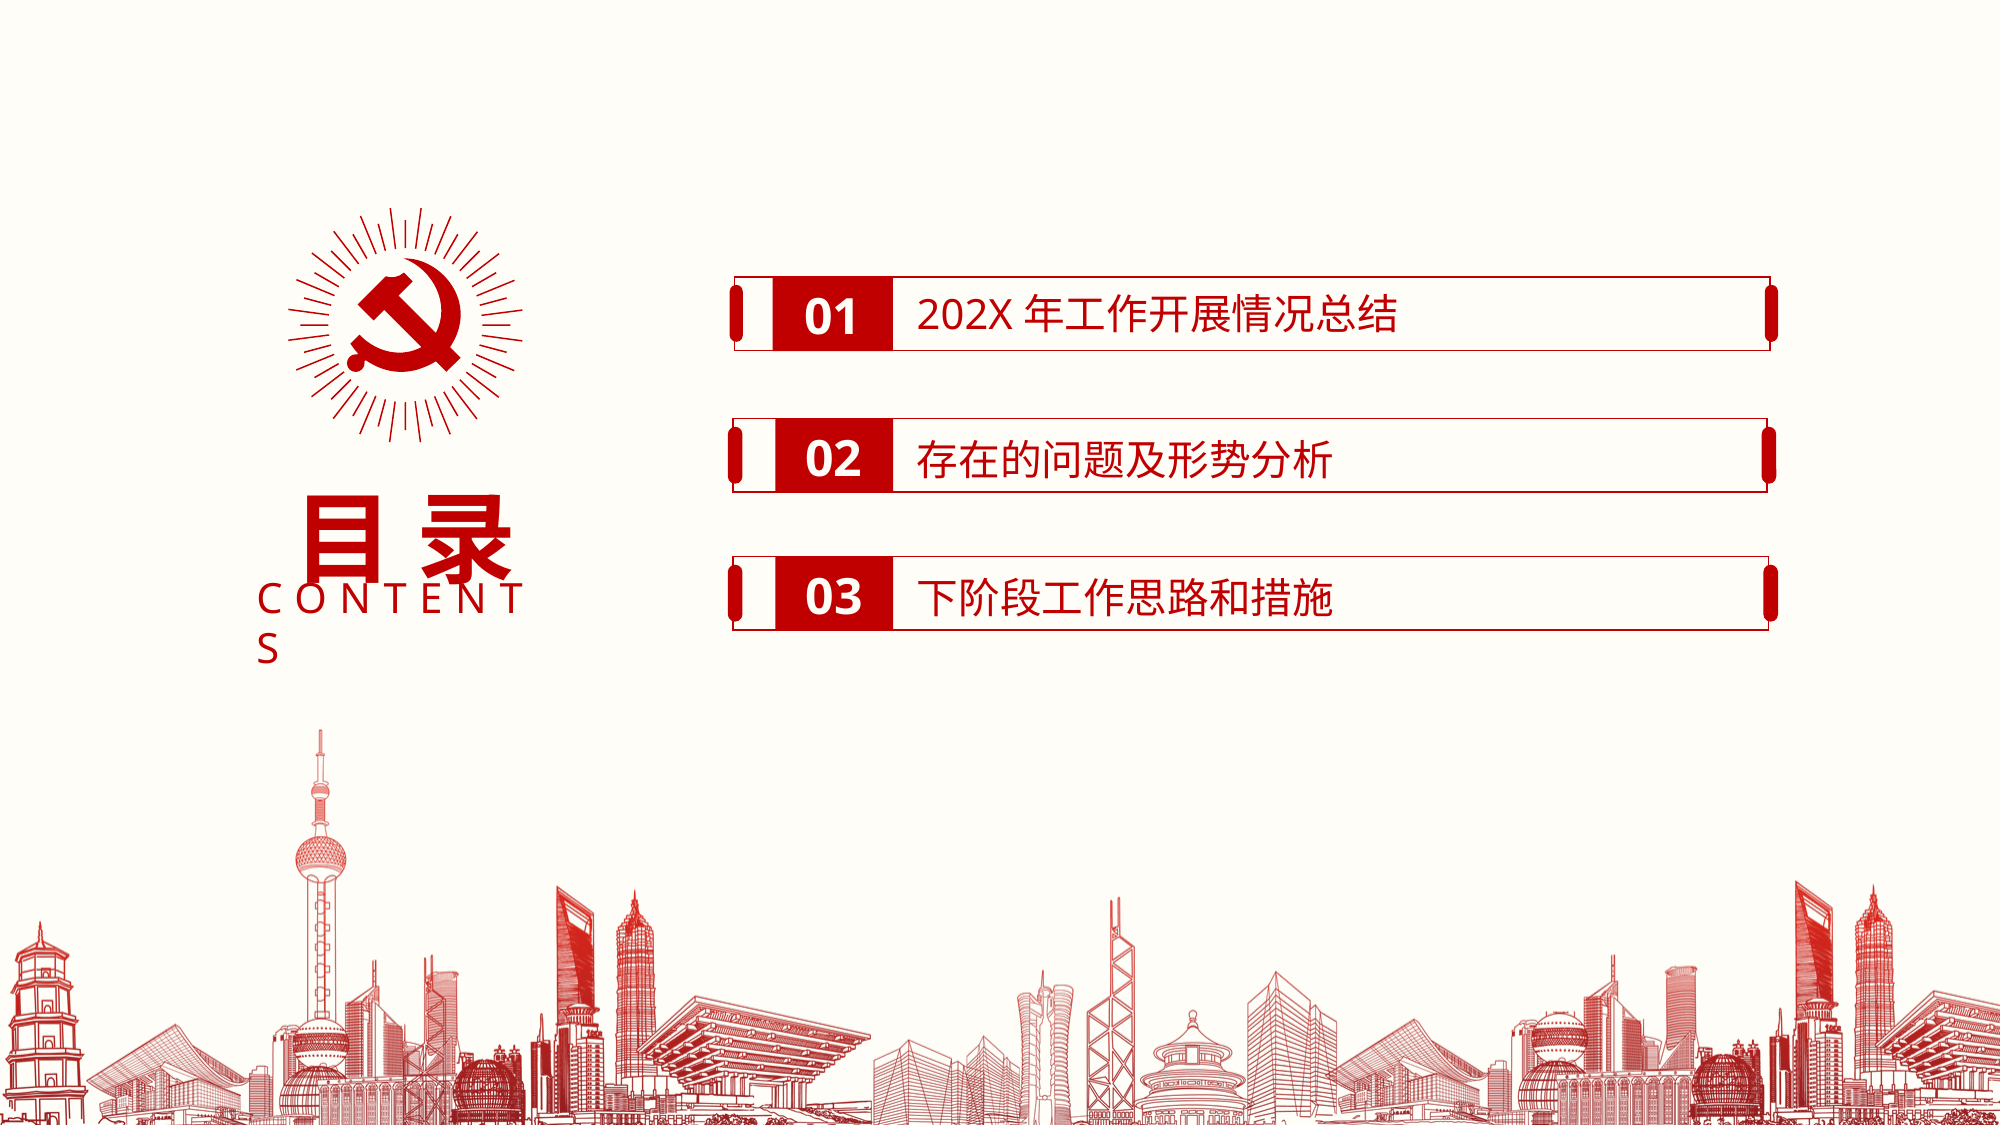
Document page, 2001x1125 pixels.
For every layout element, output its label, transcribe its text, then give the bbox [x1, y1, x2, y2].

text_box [727, 556, 1779, 631]
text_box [288, 208, 523, 443]
text_box 目 录 [203, 468, 607, 604]
text_box CONTENTS [241, 564, 570, 680]
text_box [727, 418, 1777, 493]
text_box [729, 276, 1779, 352]
picture [0, 707, 2000, 1125]
